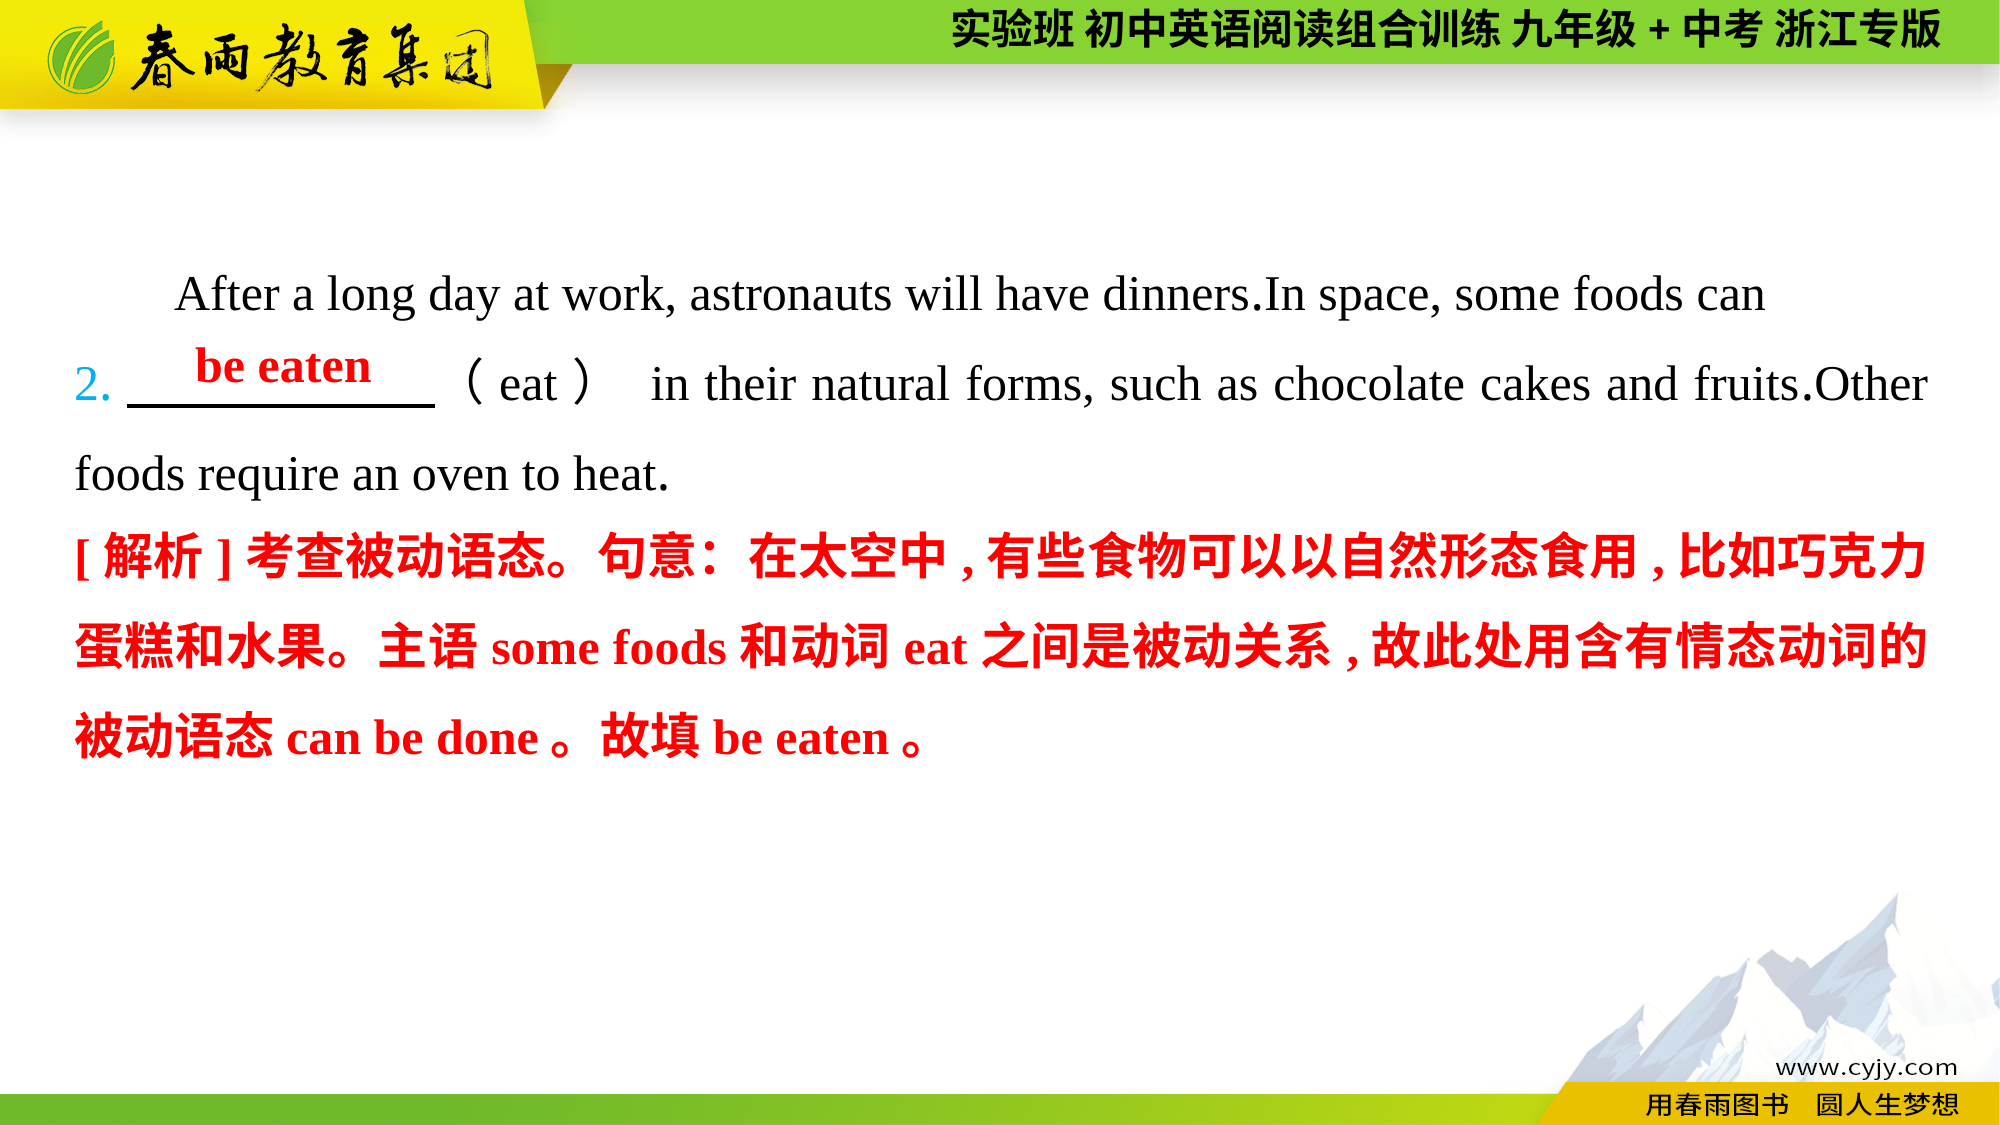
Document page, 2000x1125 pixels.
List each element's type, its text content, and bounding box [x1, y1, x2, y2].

picture [0, 0, 2000, 1125]
text_box be eaten [180, 325, 449, 401]
text_box [解析]考查被动语态。句意：在太空中,有些食物可以以自然形态食用,比如巧克力蛋糕和水果。主语some foods和动词eat之间是被动关系,故此处用含有情态动词的被动语态can be done。故填be eaten。 [59, 486, 1944, 772]
list After a long day at work, astronauts will have dinners.In space, some foods can 2. （eat） in their natural forms, such as chocolate cakes and fruits.Other foods require an oven to heat. [59, 222, 1944, 486]
